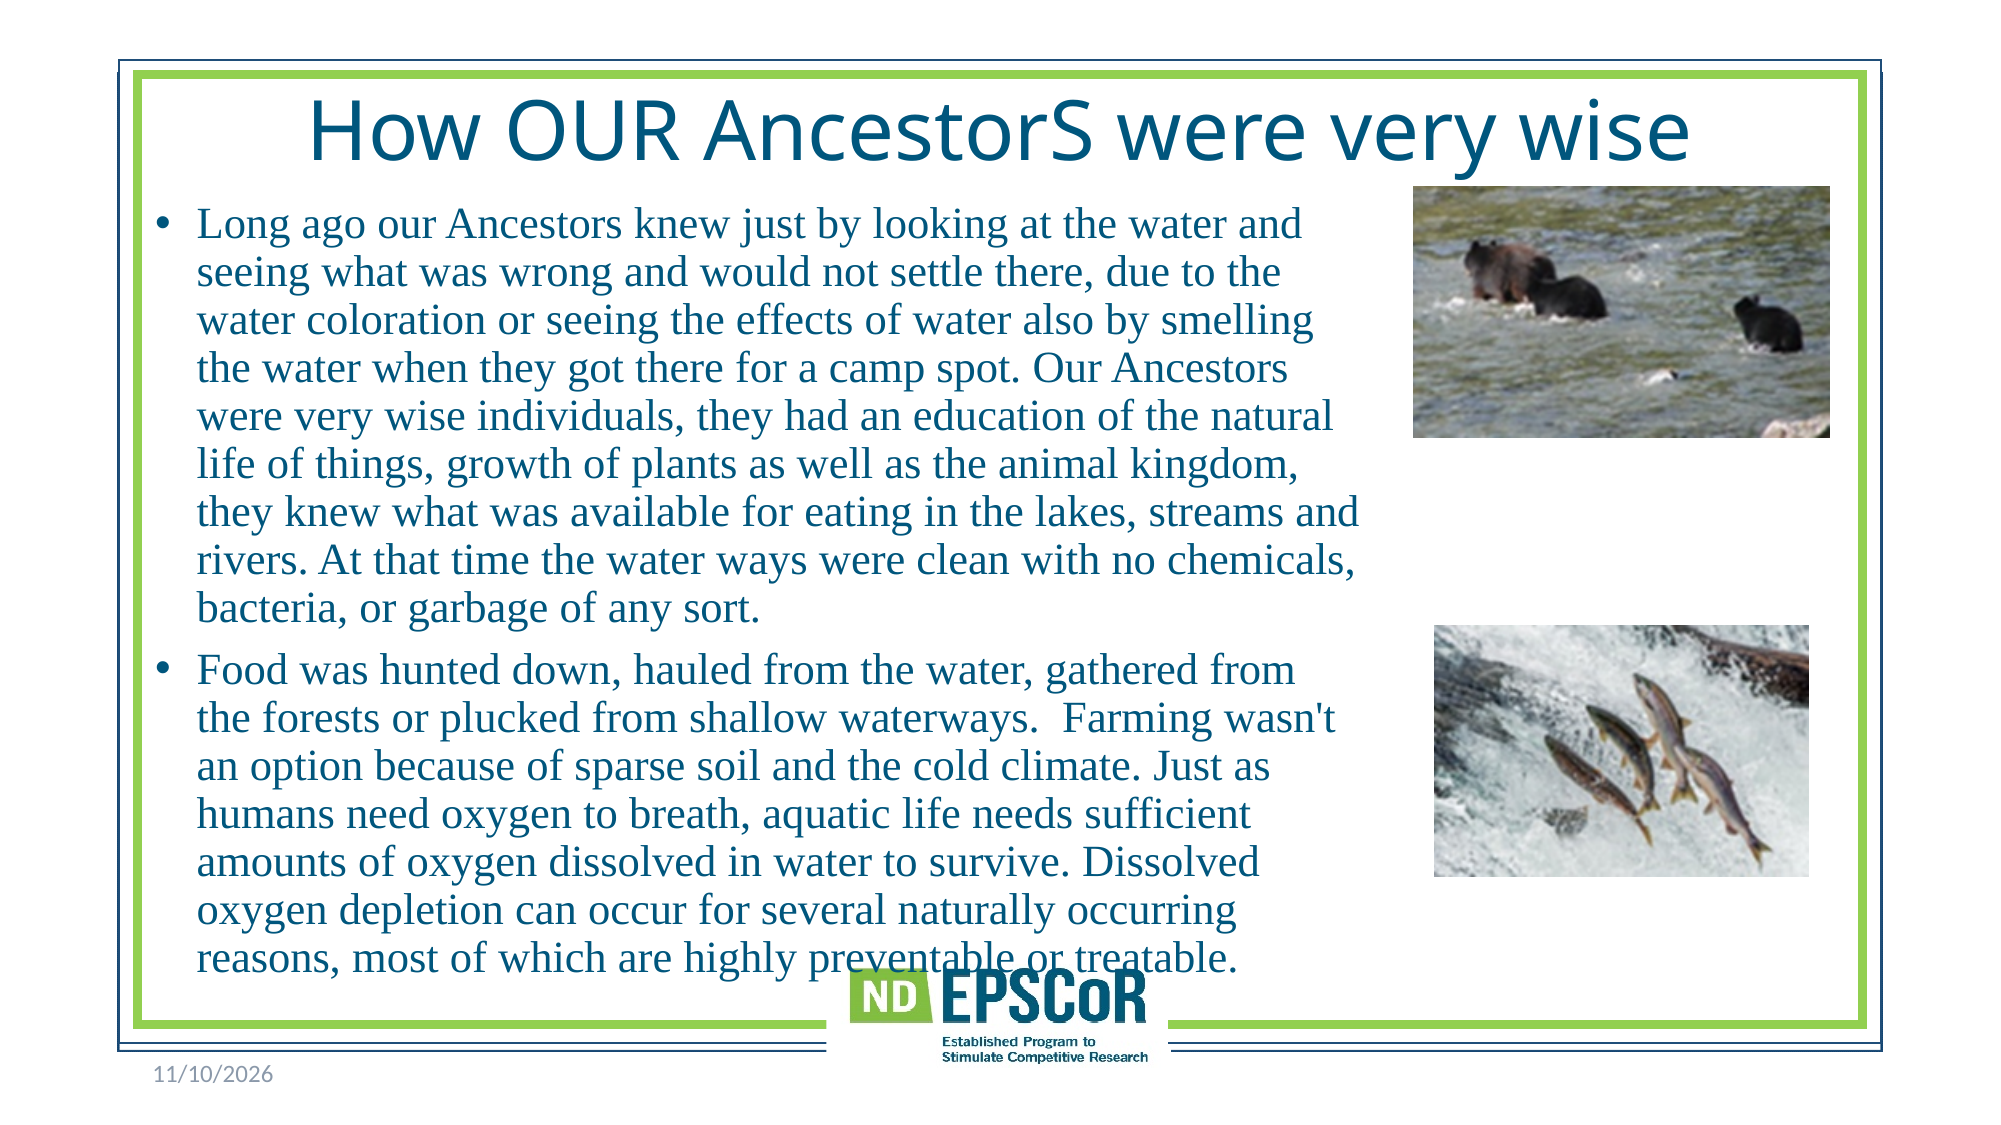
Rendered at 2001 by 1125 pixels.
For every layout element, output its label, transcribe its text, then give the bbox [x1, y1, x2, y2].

picture [1434, 625, 1809, 877]
title How OUR AncestorS were very wise [137, 75, 1863, 193]
picture [117, 72, 137, 1052]
picture [588, 72, 1883, 1068]
list Long ago our Ancestors knew just by looking at the water and seeing what was wrong and would not settle there, due to the water coloration or seeing the effects of water also by smelling the water when they got there for a camp spot. Our Ancestors were very wise individuals, they had an education of the natural life of things, growth of plants as well as the animal kingdom, they knew what was available for eating in the lakes, streams and rivers. At that time the water ways were clean with no chemicals, bacteria, or garbage of any sort. Food was hunted down, hauled from the water, gathered from the forests or plucked from shallow waterways. Farming wasn't an option because of sparse soil and the cold climate. Just as humans need oxygen to breath, aquatic life needs sufficient amounts of oxygen dissolved in water to survive. Dissolved oxygen depletion can occur for several naturally occurring reasons, most of which are highly preventable or treatable. [140, 192, 1377, 1012]
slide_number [137, 1042, 588, 1103]
picture [1413, 186, 1830, 438]
